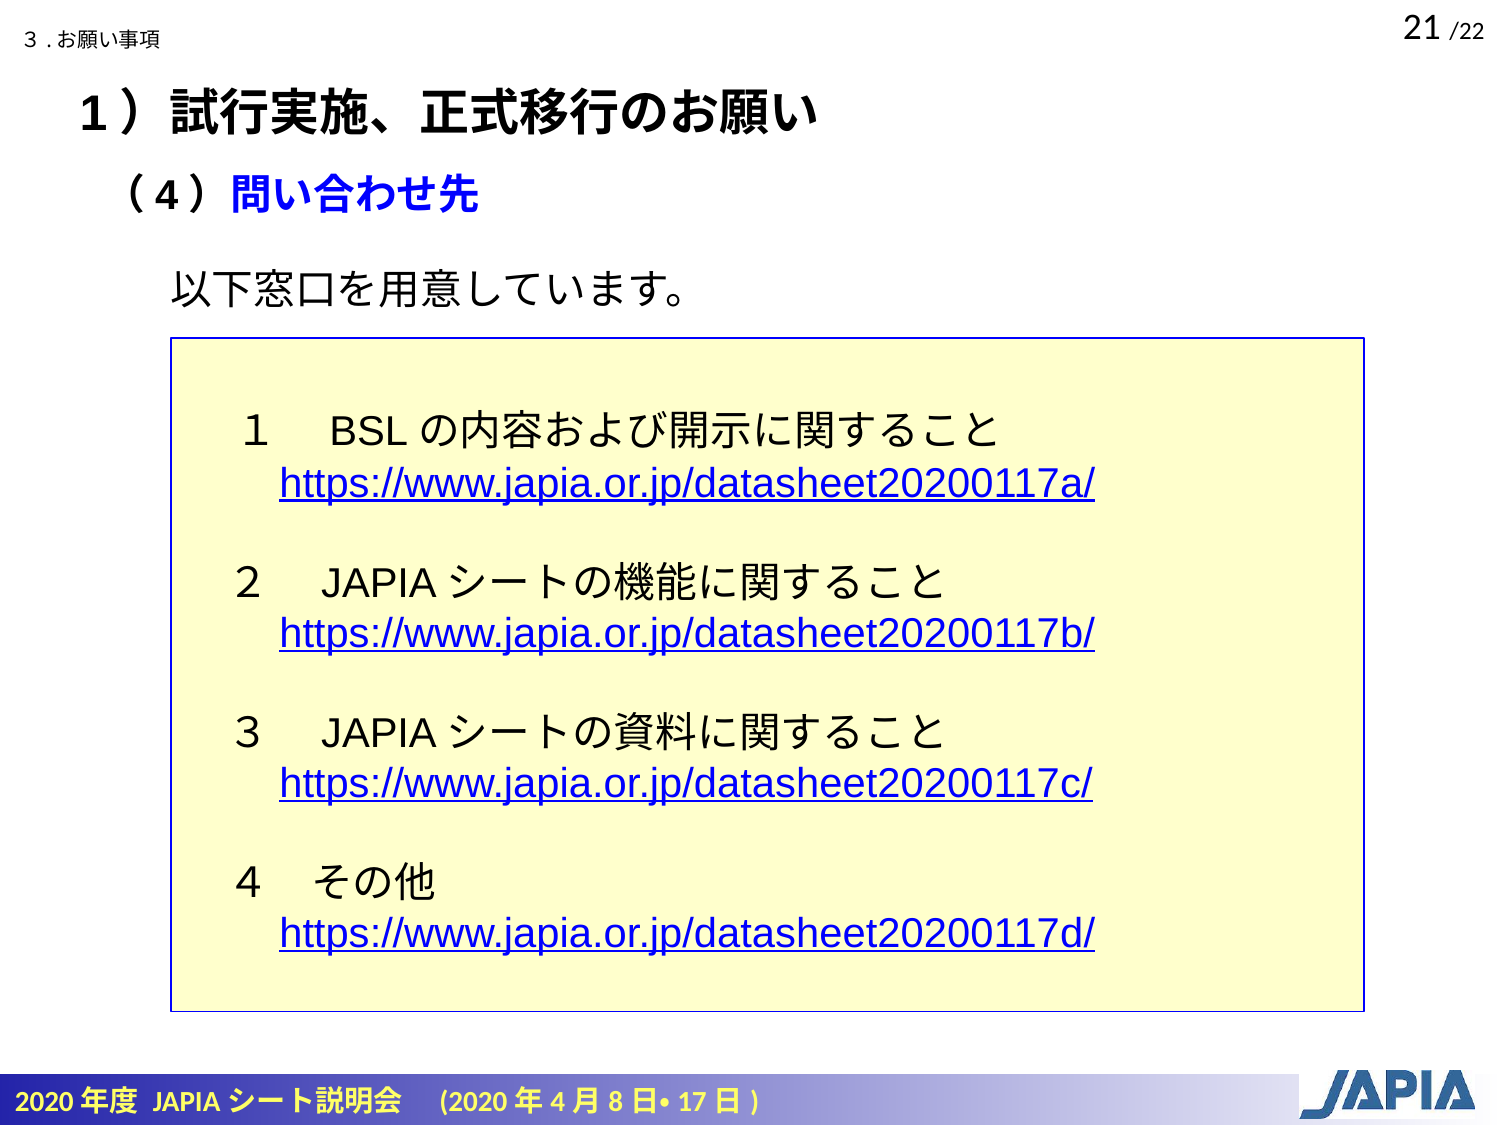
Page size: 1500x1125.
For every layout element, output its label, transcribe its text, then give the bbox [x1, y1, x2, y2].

text_box 1）試行実施、正式移行のお願い [64, 73, 1341, 148]
text_box 以下窓口を用意しています。 [155, 255, 722, 321]
text_box ３.お願い事項 [5, 7, 857, 60]
picture [1299, 1070, 1475, 1119]
text_box （4）問い合わせ先 [86, 159, 1272, 246]
text_box １ BSLの内容および開示に関すること https://www.japia.or.jp/datasheet20200117a/ ２ JAPIAシートの機能に関すること https://www.japia.or.jp/datasheet20200117b/ ３ JAPIAシートの資料に関すること https://www.japia.or.jp/datasheet20200117c/ ４ その他 https://www.japia.or.jp/datasheet20200117d/ [169, 336, 1366, 1013]
